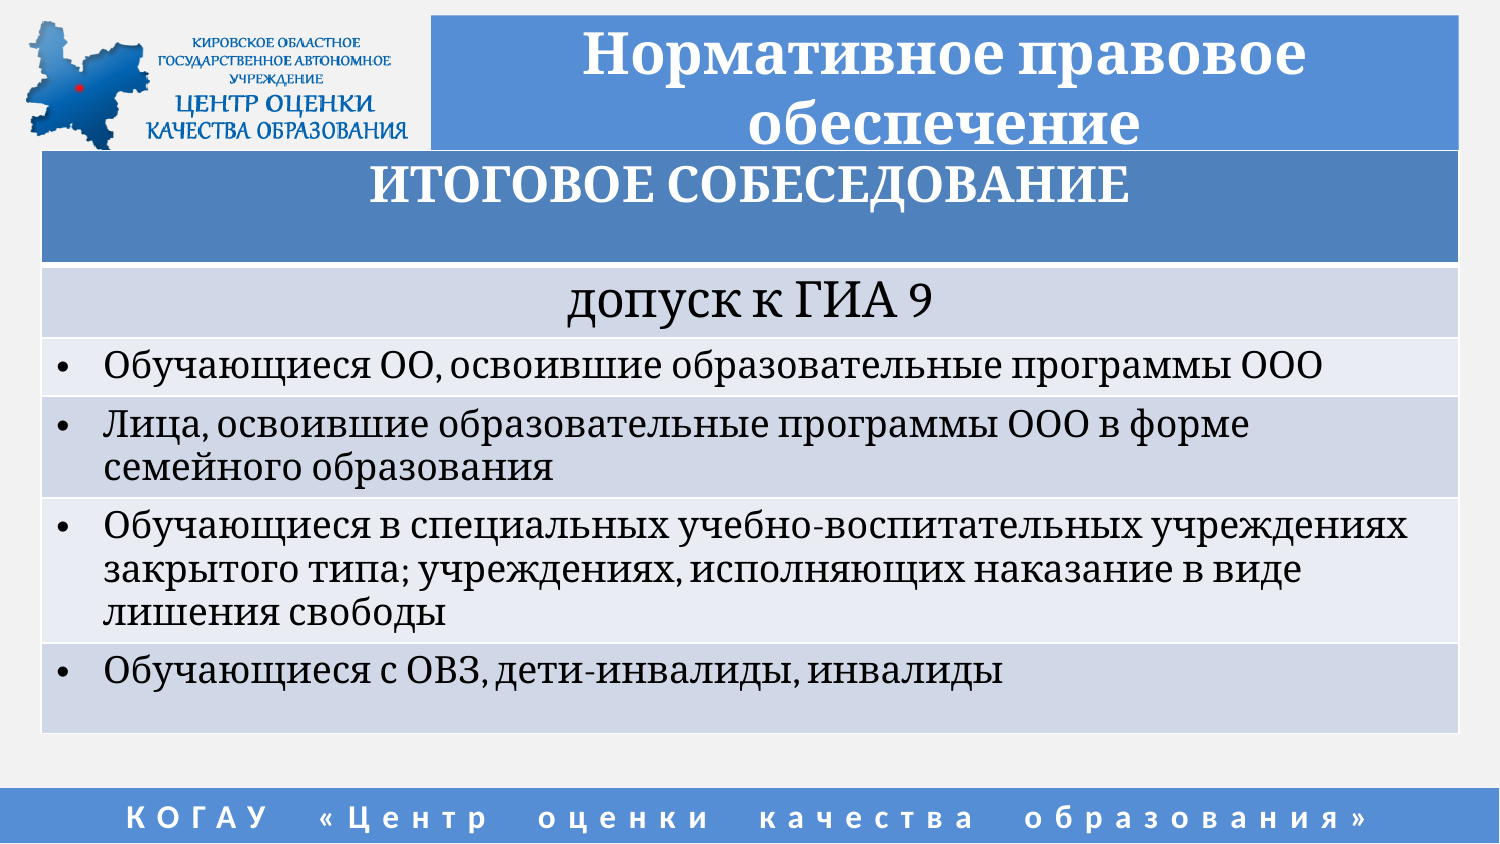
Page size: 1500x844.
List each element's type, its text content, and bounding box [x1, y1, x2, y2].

table_cell Обучающиеся с ОВЗ, дети-инвалиды, инвалиды [42, 644, 1458, 733]
table_cell Обучающиеся ОО, освоившие образовательные программы ООО [42, 339, 1458, 395]
table_cell Лица, освоившие образовательные программы ООО в форме семейного образования [42, 397, 1458, 497]
table_header ИТОГОВОЕ СОБЕСЕДОВАНИЕ [42, 151, 1458, 262]
picture [26, 21, 408, 156]
table_cell Обучающиеся в специальных учебно-воспитательных учреждениях закрытого типа; учреждениях, исполняющих наказание в виде лишения свободы [42, 499, 1458, 642]
table_cell допуск к ГИА 9 [42, 268, 1458, 337]
title Нормативное правовое обеспечение [431, 15, 1459, 150]
